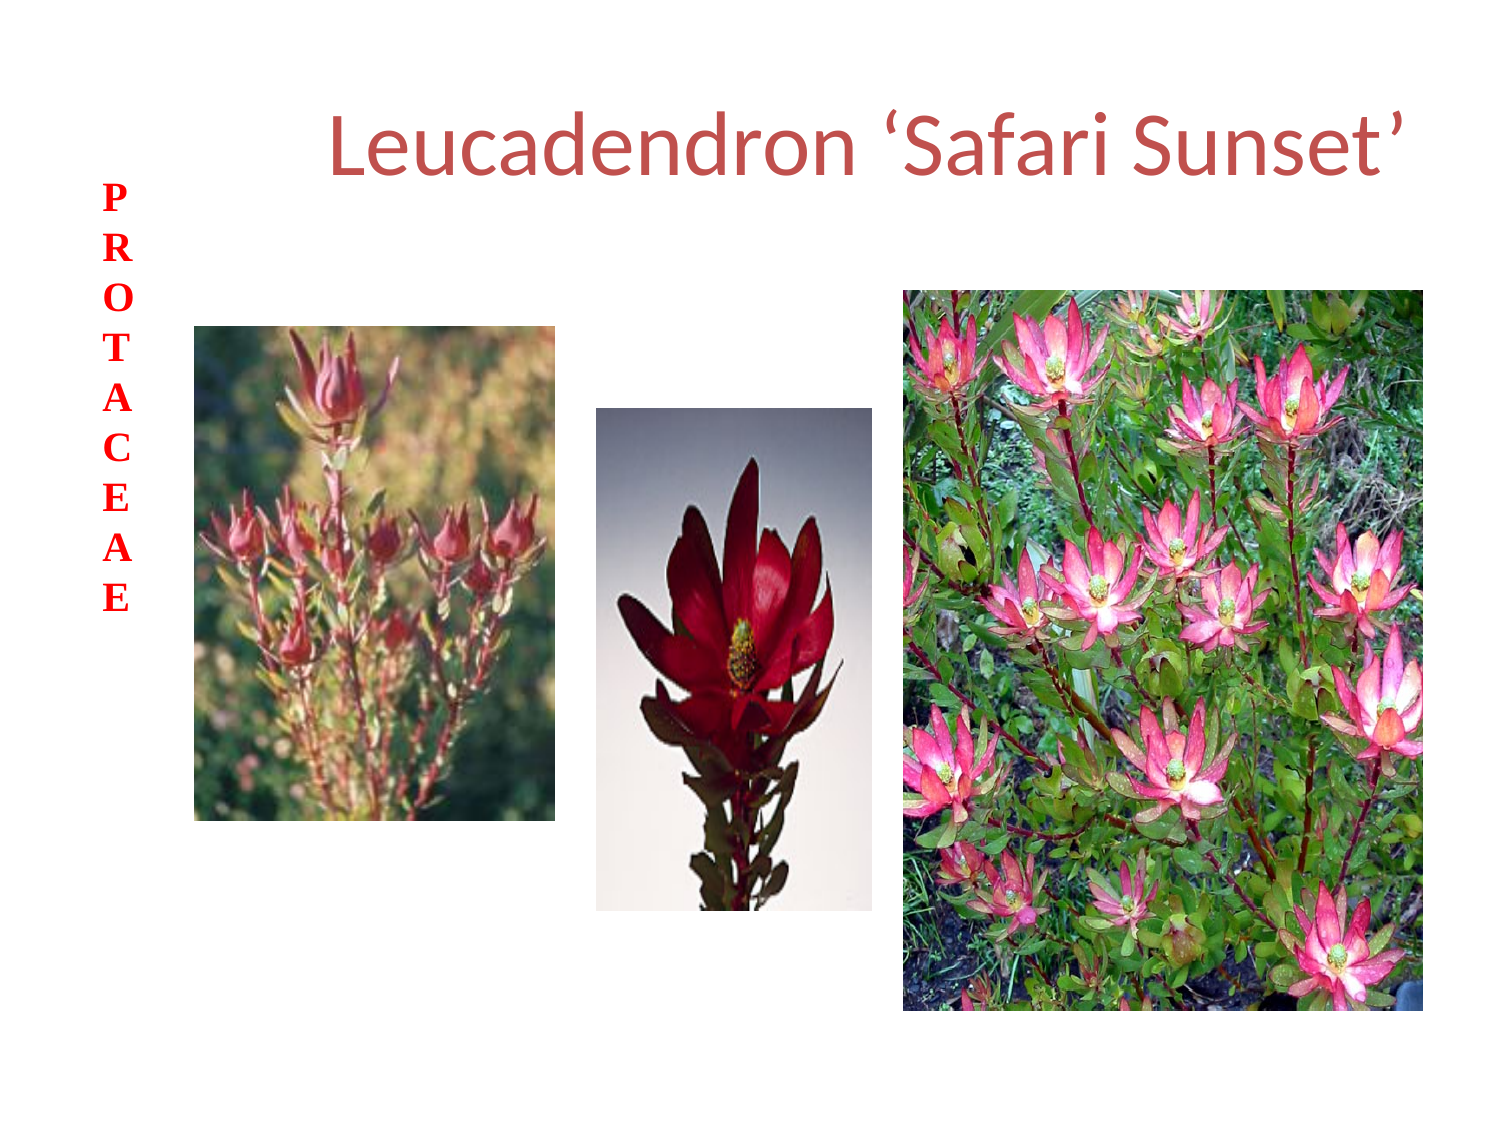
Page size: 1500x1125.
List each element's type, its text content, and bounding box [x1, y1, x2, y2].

title Leucadendron ‘Safari Sunset’ [75, 45, 1425, 233]
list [596, 408, 872, 911]
picture [903, 290, 1424, 1011]
text_box PROTACEAE [87, 162, 150, 628]
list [194, 326, 555, 821]
